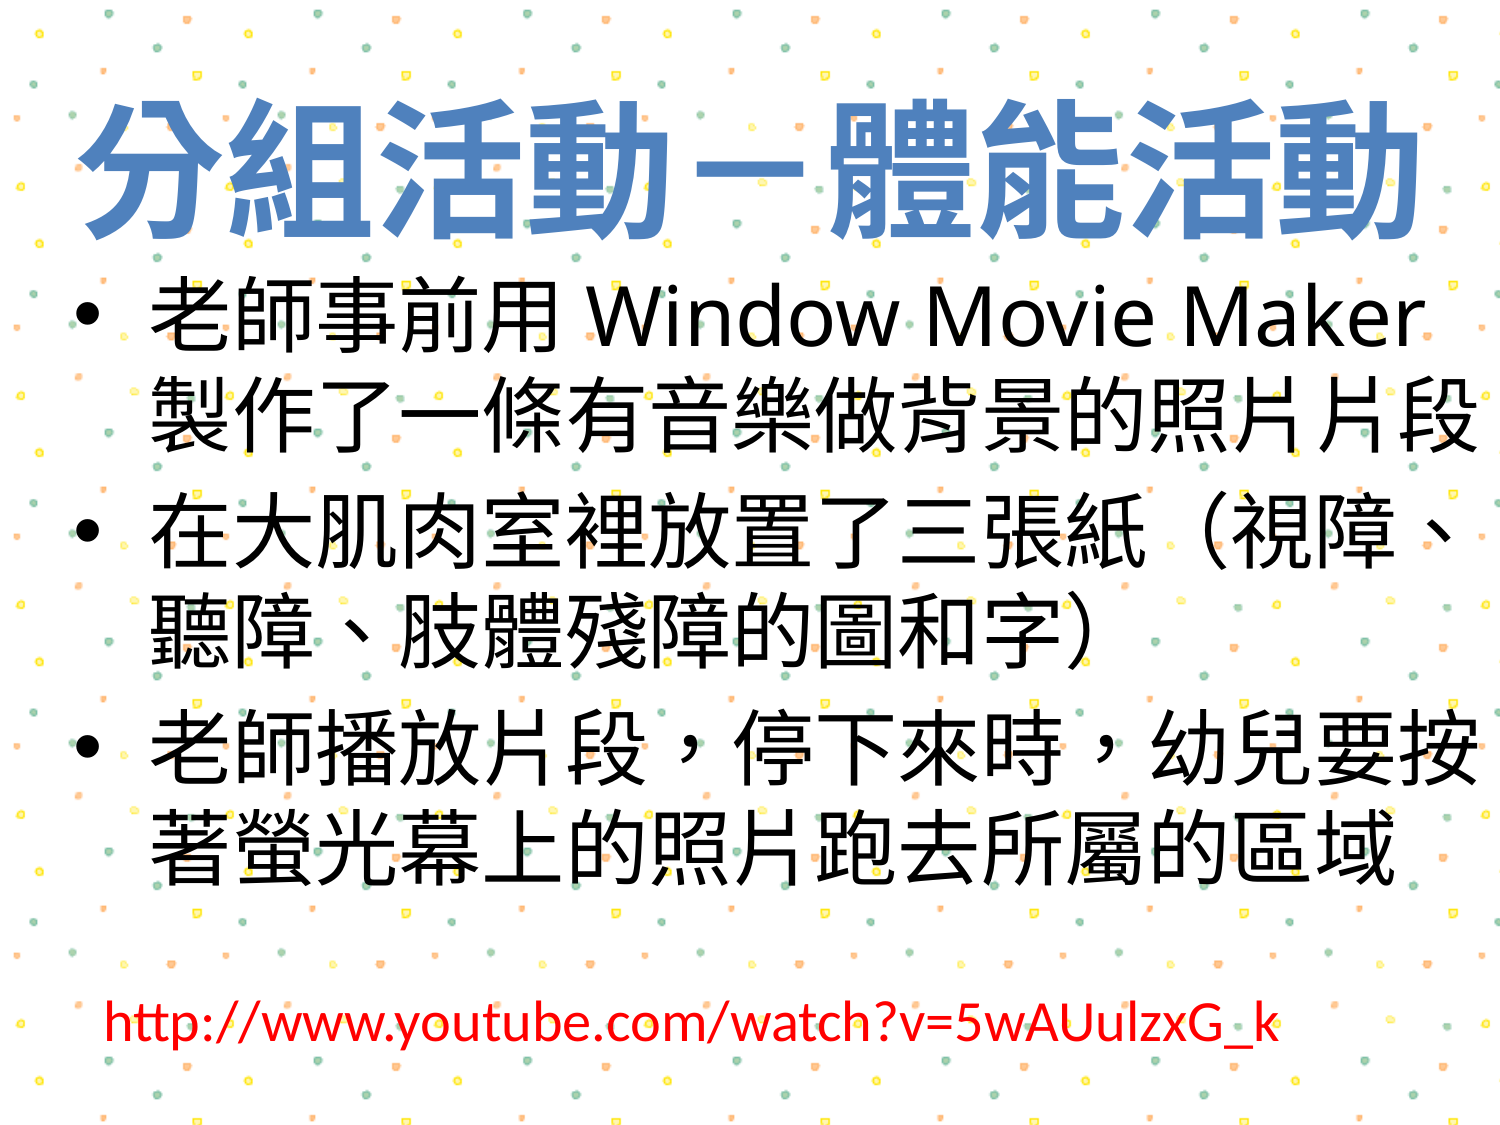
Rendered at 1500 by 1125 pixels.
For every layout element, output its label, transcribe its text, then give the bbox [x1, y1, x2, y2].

picture [0, 0, 1500, 1125]
title 分組活動－體能活動 [29, 90, 1471, 244]
subtitle 老師事前用Window Movie Maker製作了一條有音樂做背景的照片片段 在大肌肉室裡放置了三張紙（視障、聽障、肢體殘障的圖和字） 老師播放片段，停下來時，幼兒要按著螢光幕上的照片跑去所屬的區域 [58, 255, 1500, 917]
text_box http://www.youtube.com/watch?v=5wAUulzxG_k [88, 975, 1329, 1061]
